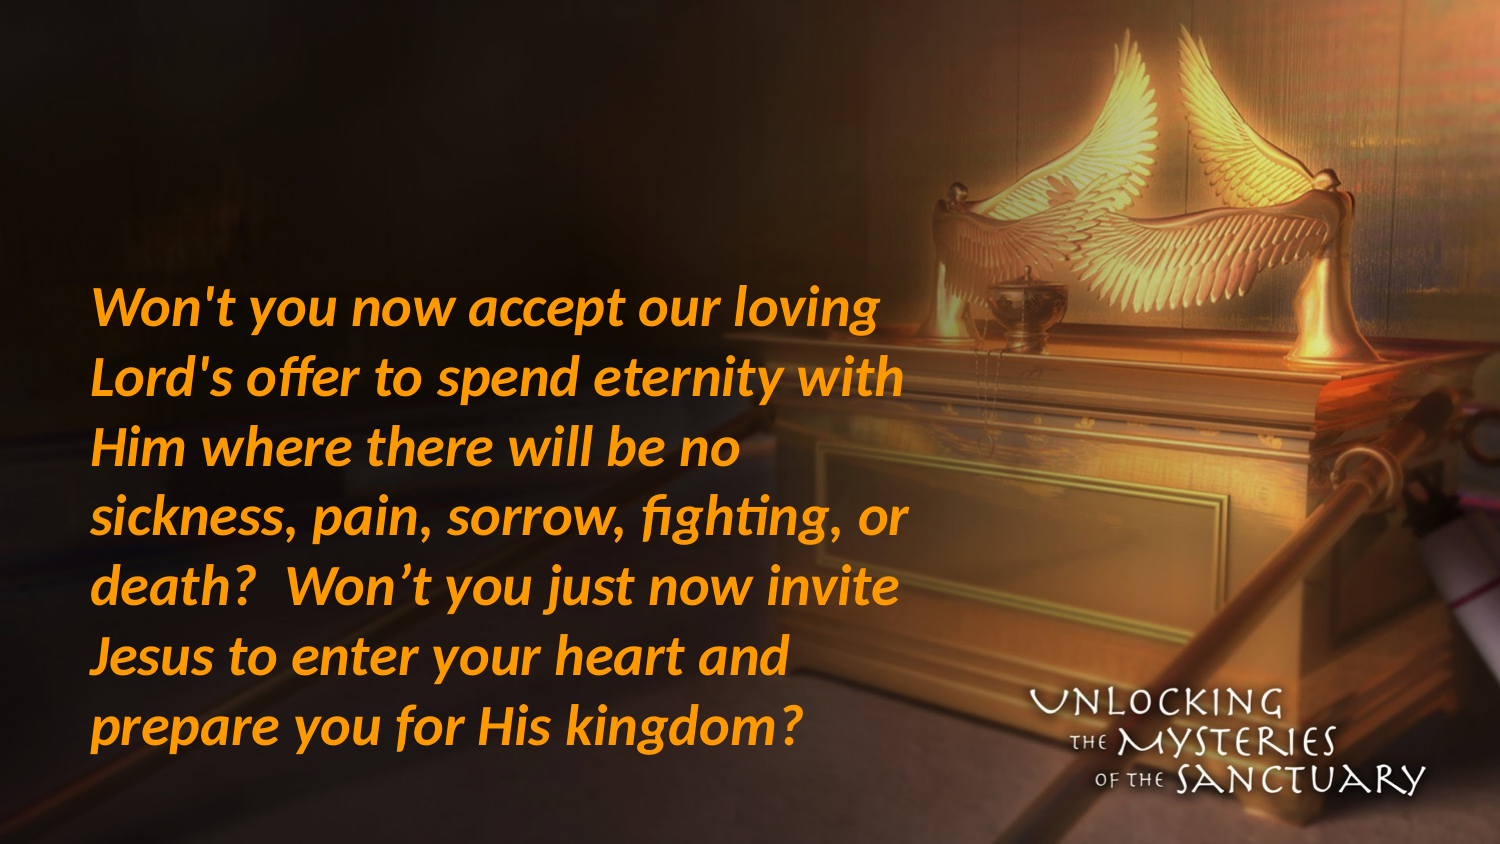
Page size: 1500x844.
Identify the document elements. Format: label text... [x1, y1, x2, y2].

list Won't you now accept our loving Lord's offer to spend eternity with Him where there will be no sickness, pain, sorrow, fighting, or death? Won’t you just now invite Jesus to enter your heart and prepare you for His kingdom? [75, 188, 955, 810]
picture [0, 0, 1500, 844]
